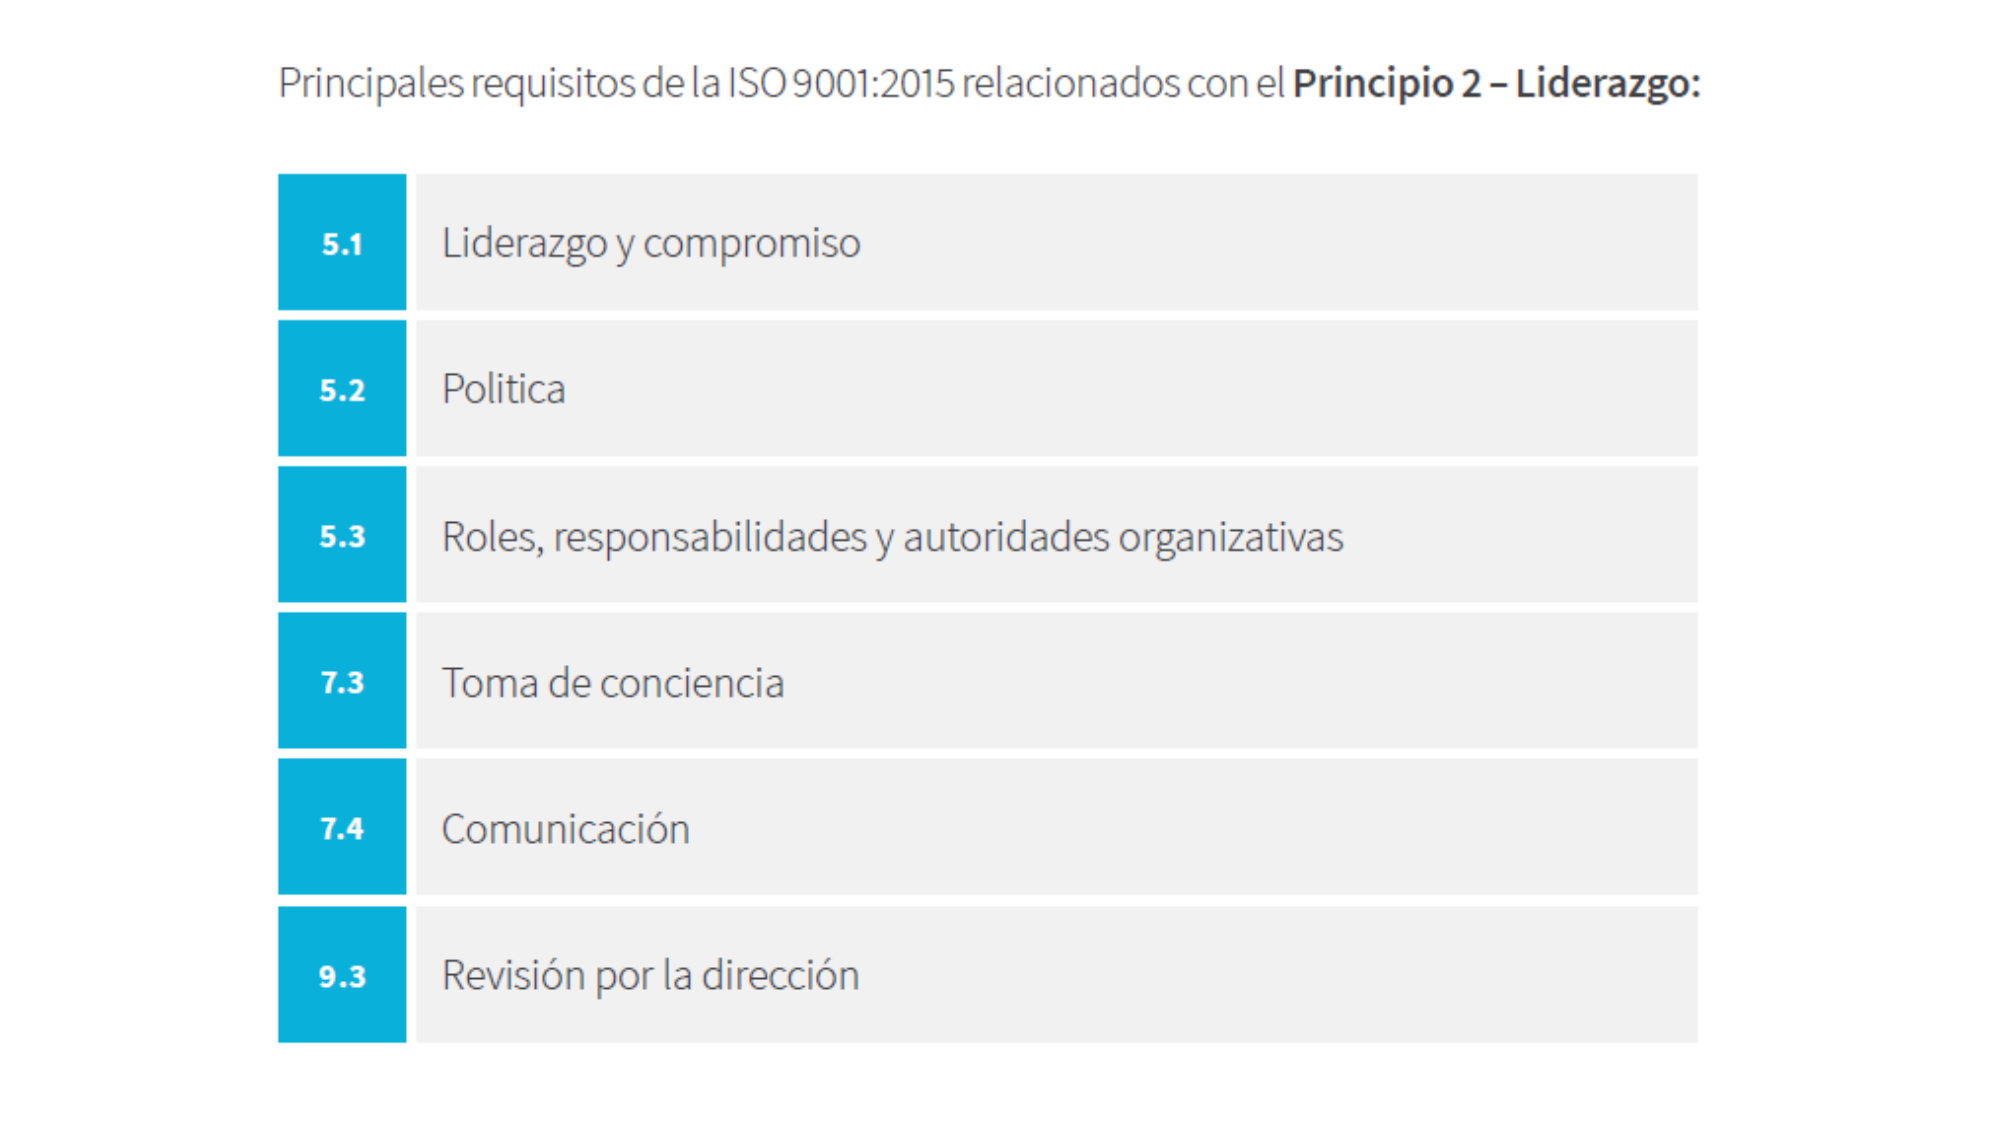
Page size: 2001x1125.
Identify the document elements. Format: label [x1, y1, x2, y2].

picture [260, 54, 1722, 1059]
